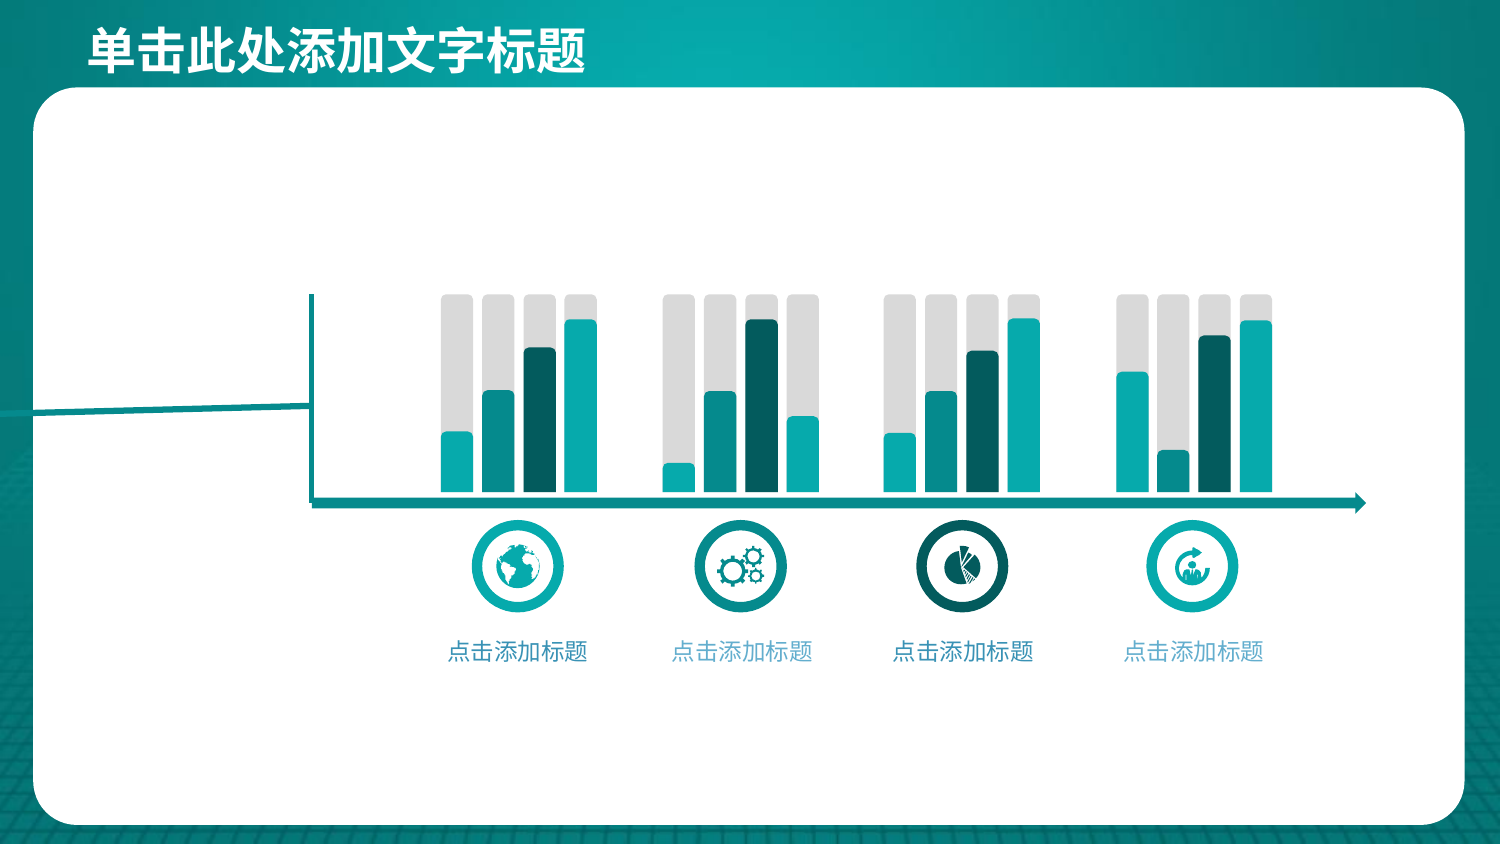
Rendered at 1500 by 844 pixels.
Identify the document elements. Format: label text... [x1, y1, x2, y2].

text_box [0, 294, 1367, 515]
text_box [921, 524, 1004, 608]
text_box [717, 545, 765, 587]
text_box 点击添加标题 [421, 623, 615, 666]
text_box [1151, 525, 1234, 608]
text_box 点击添加标题 [1096, 623, 1291, 666]
text_box [496, 544, 540, 589]
text_box [699, 525, 782, 608]
text_box [1175, 547, 1210, 586]
text_box 点击添加标题 [645, 623, 839, 666]
text_box 点击添加标题 [866, 623, 1061, 666]
text_box [476, 525, 559, 608]
picture [0, 0, 1500, 844]
